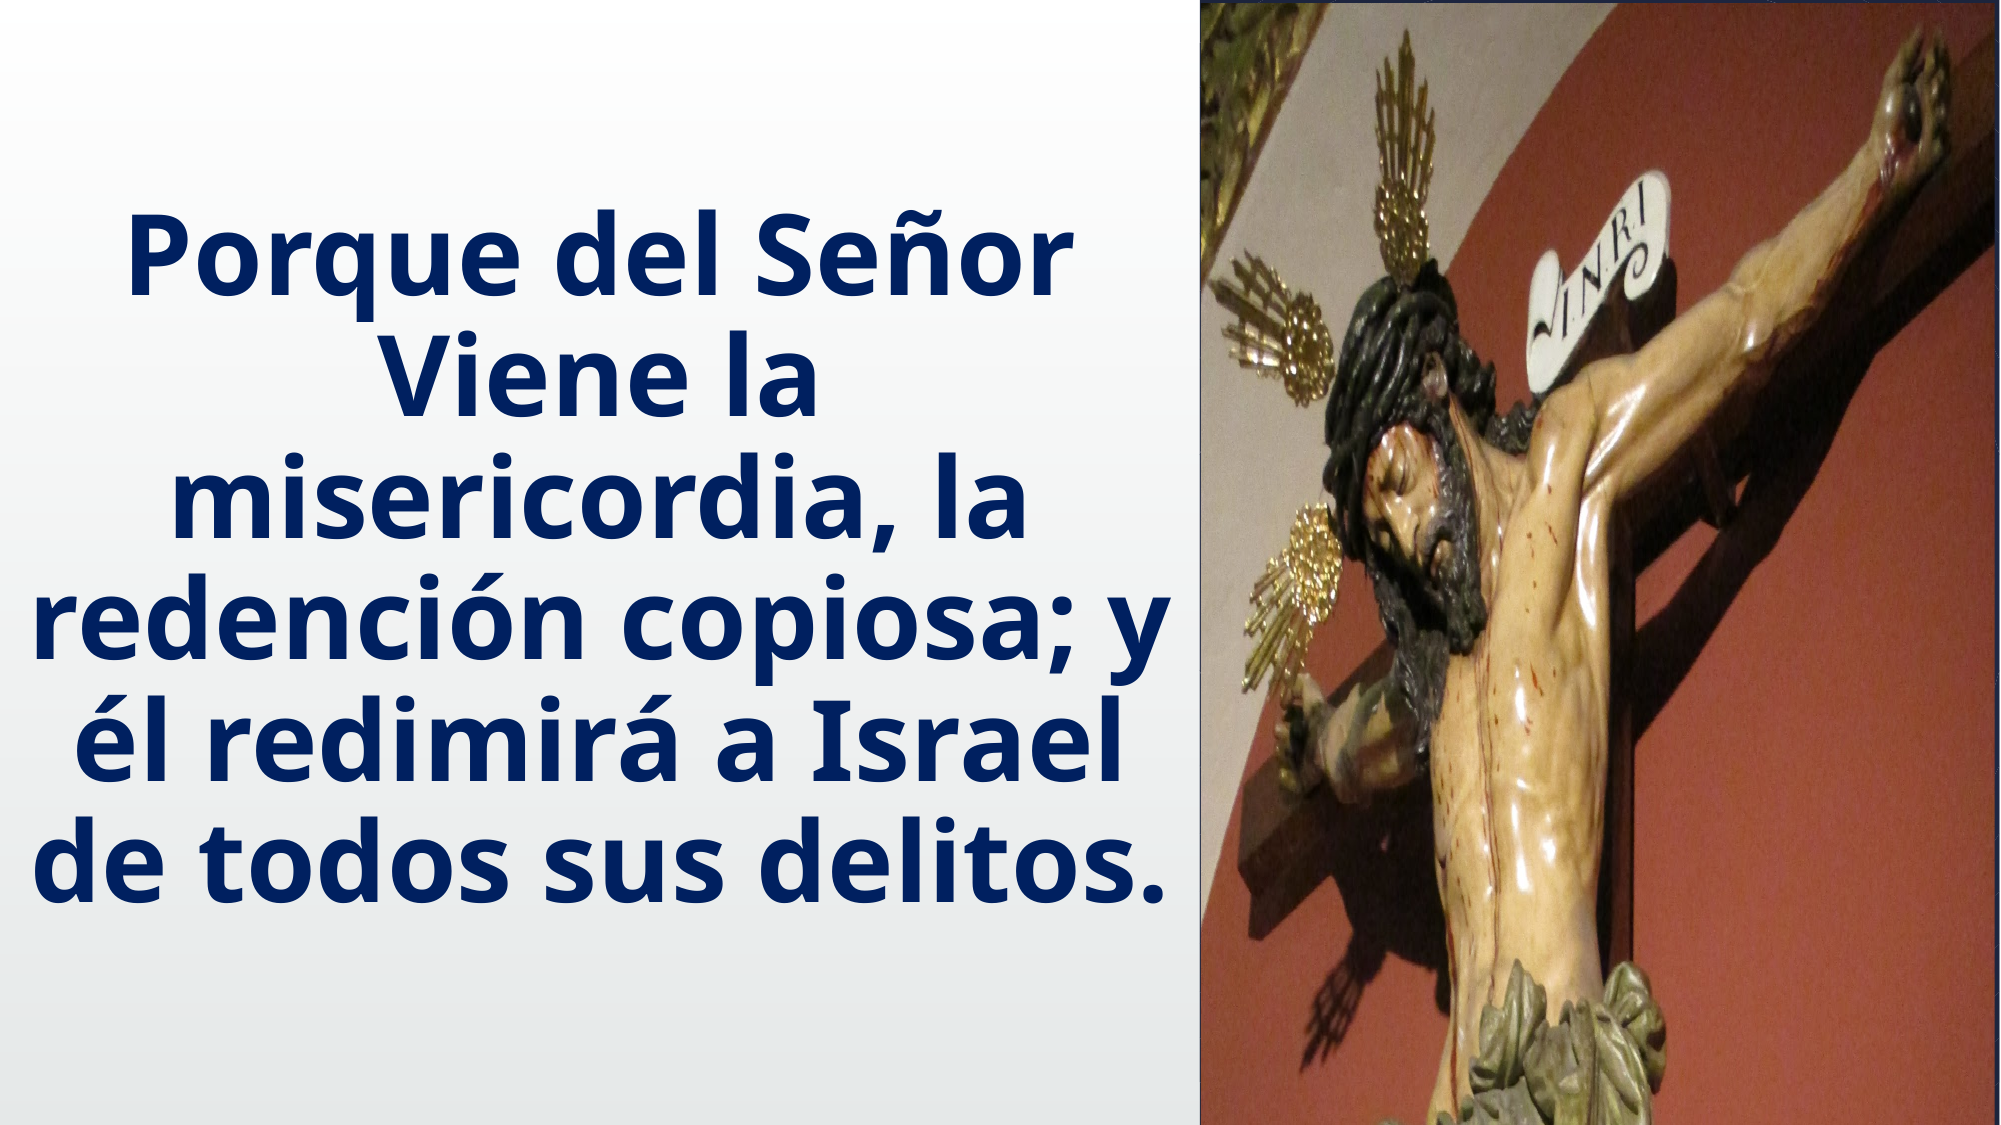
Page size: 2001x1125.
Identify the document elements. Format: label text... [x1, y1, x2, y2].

title Porque del Señor Viene la misericordia, la redención copiosa; y él redimirá a Israel de todos sus delitos. [0, 0, 1201, 1125]
picture [1200, 3, 1995, 1125]
